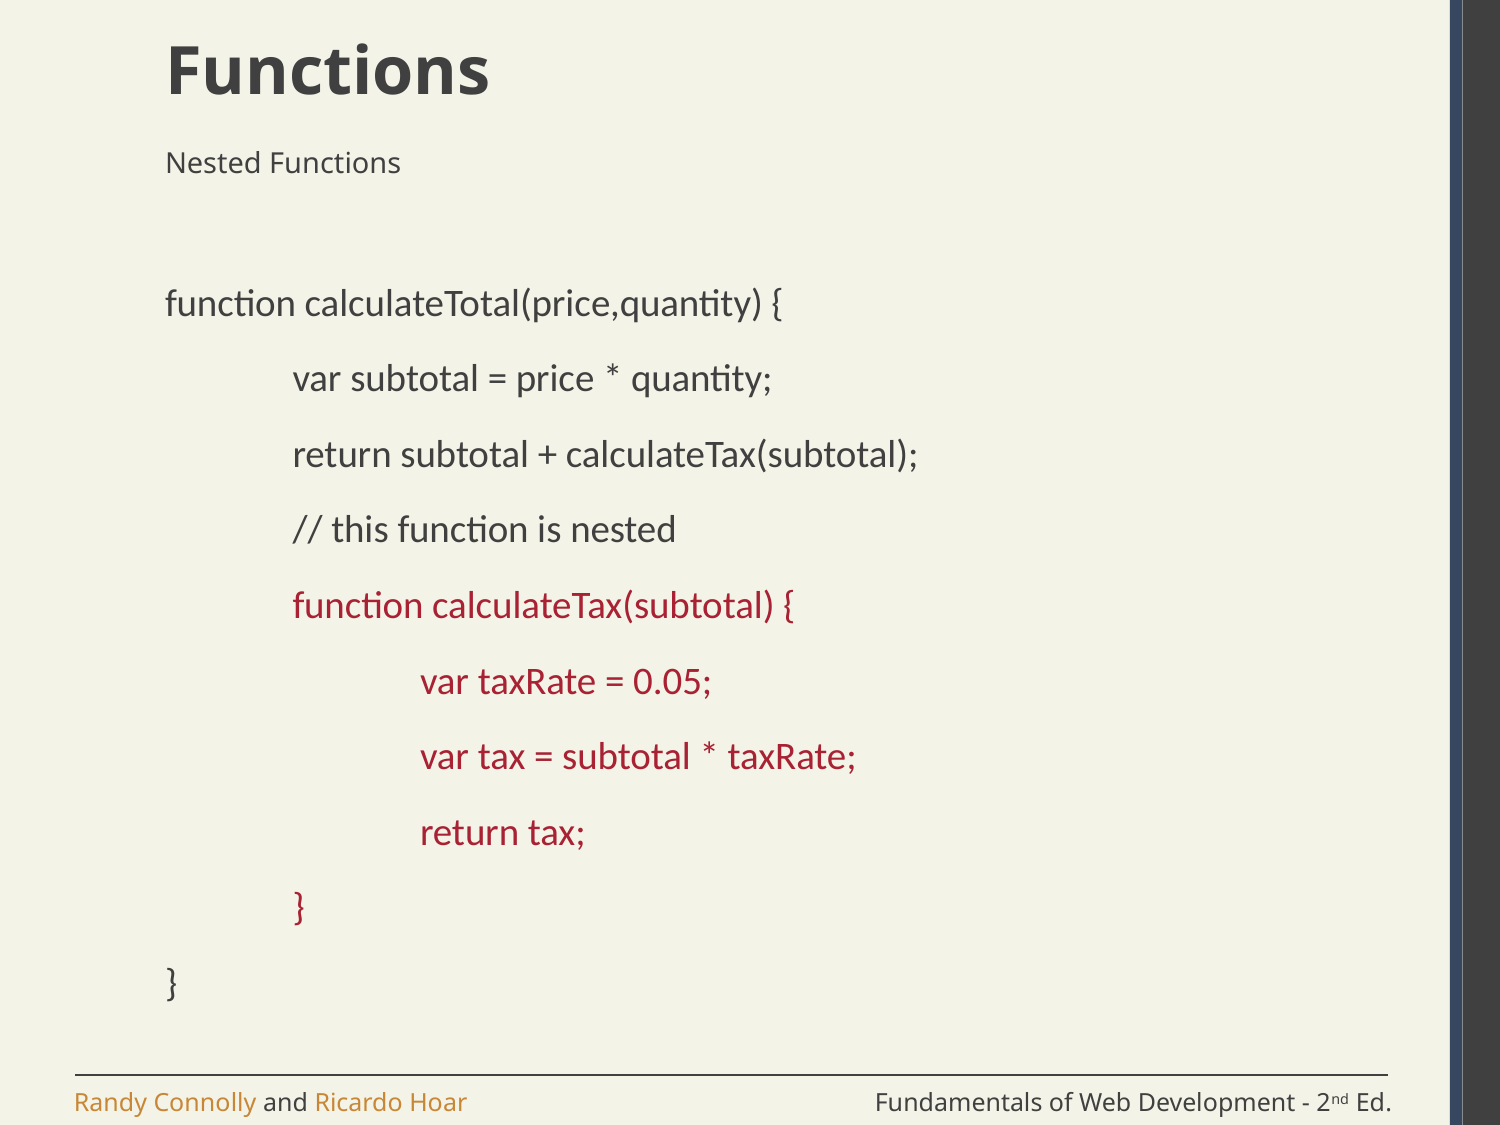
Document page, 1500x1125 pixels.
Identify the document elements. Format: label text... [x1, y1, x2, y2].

list Nested Functions [150, 137, 1200, 188]
title Functions [150, 20, 1425, 188]
list function calculateTotal(price,quantity) { var subtotal = price * quantity; return subtotal + calculateTax(subtotal); // this function is nested function calculateTax(subtotal) { var taxRate = 0.05; var tax = subtotal * taxRate; return tax; } } [150, 270, 1200, 1013]
